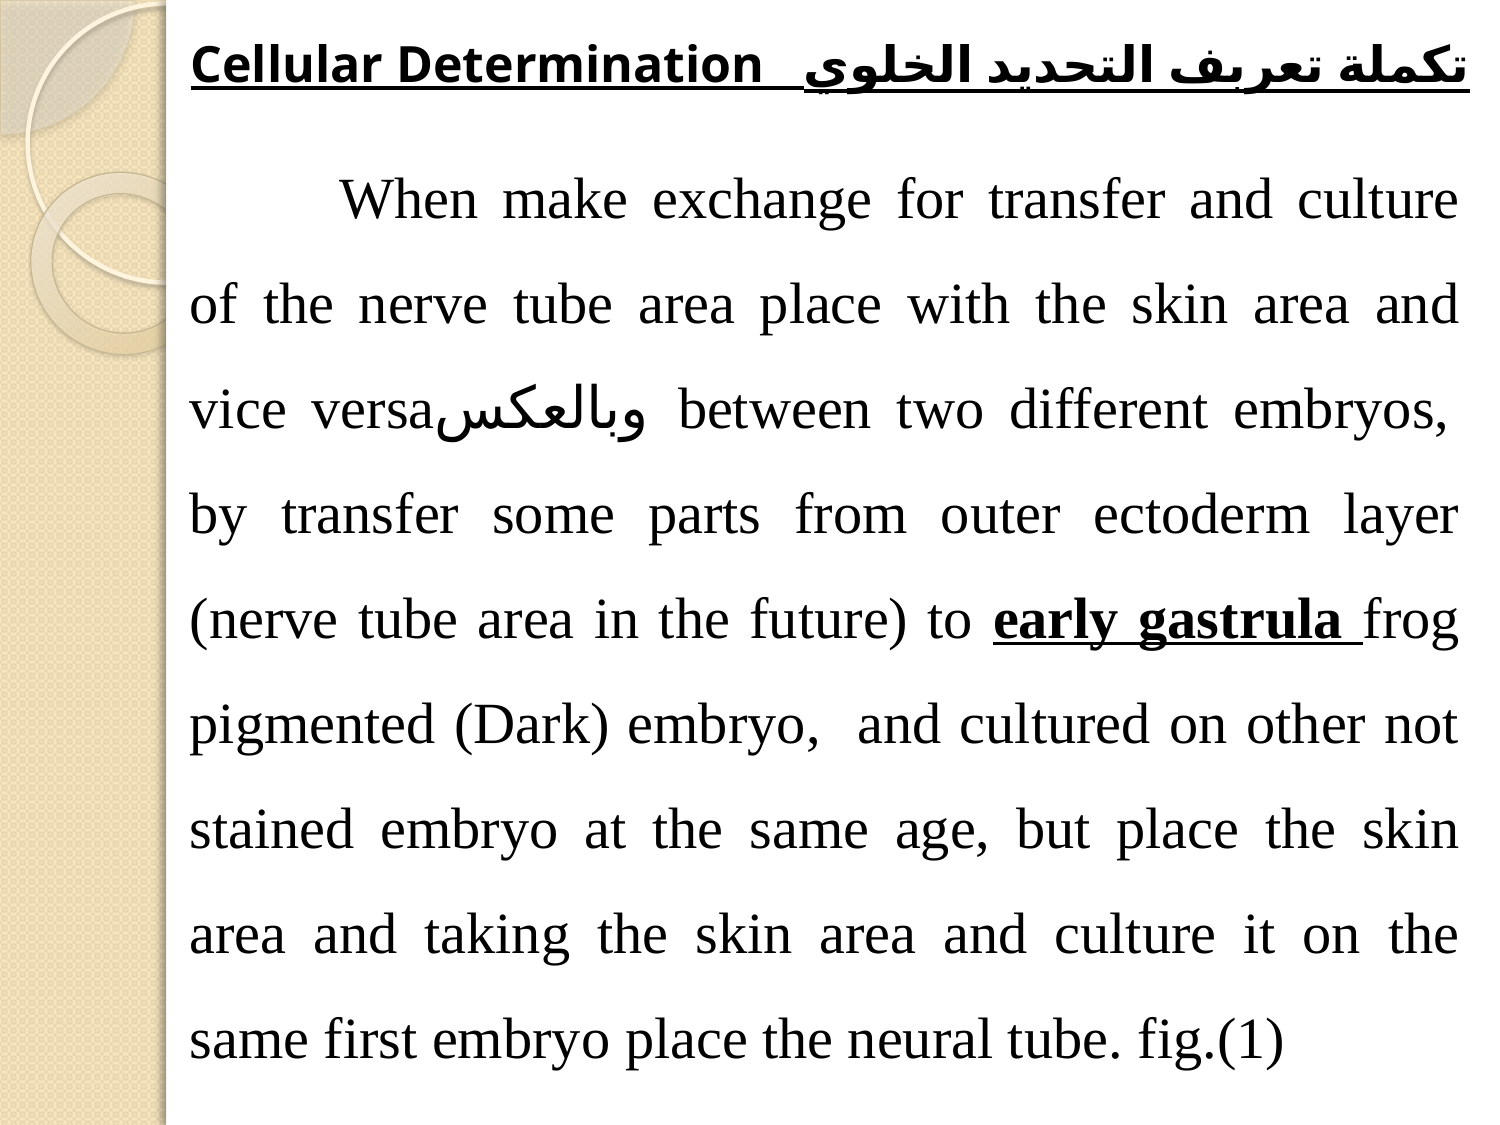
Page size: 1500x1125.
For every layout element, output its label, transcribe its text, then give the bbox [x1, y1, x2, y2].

text_box Cellular Determination تكملة تعربف التحديد الخلوي [175, 24, 1485, 100]
text_box When make exchange for transfer and culture of the nerve tube area place with the skin area and vice versaوبالعكس between two different embryos, by transfer some parts from outer ectoderm layer (nerve tube area in the future) to early gastrula frog pigmented (Dark) embryo, and cultured on other not stained embryo at the same age, but place the skin area and taking the skin area and culture it on the same first embryo place the neural tube. fig.(1) [174, 118, 1475, 1078]
